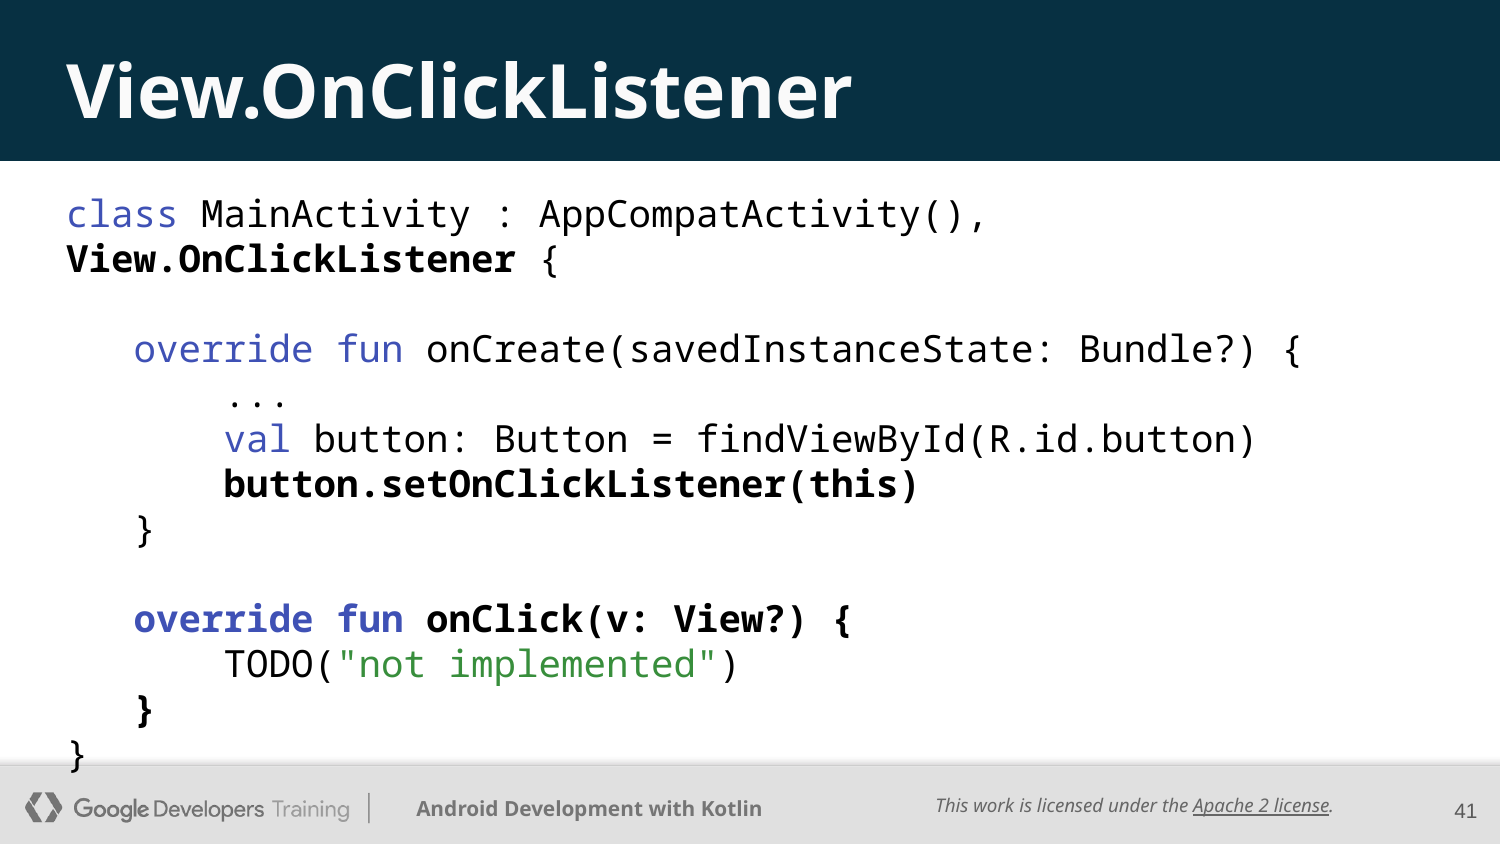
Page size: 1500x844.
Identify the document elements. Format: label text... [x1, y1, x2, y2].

slide_number ‹#› [1402, 777, 1493, 842]
title View.OnClickListener [51, 28, 1449, 122]
list class MainActivity : AppCompatActivity(), View.OnClickListener { override fun onCreate(savedInstanceState: Bundle?) { ... val button: Button = findViewById(R.id.button) button.setOnClickListener(this) } override fun onClick(v: View?) { TODO("not implemented") } } [51, 175, 1449, 713]
picture [0, 161, 1500, 844]
